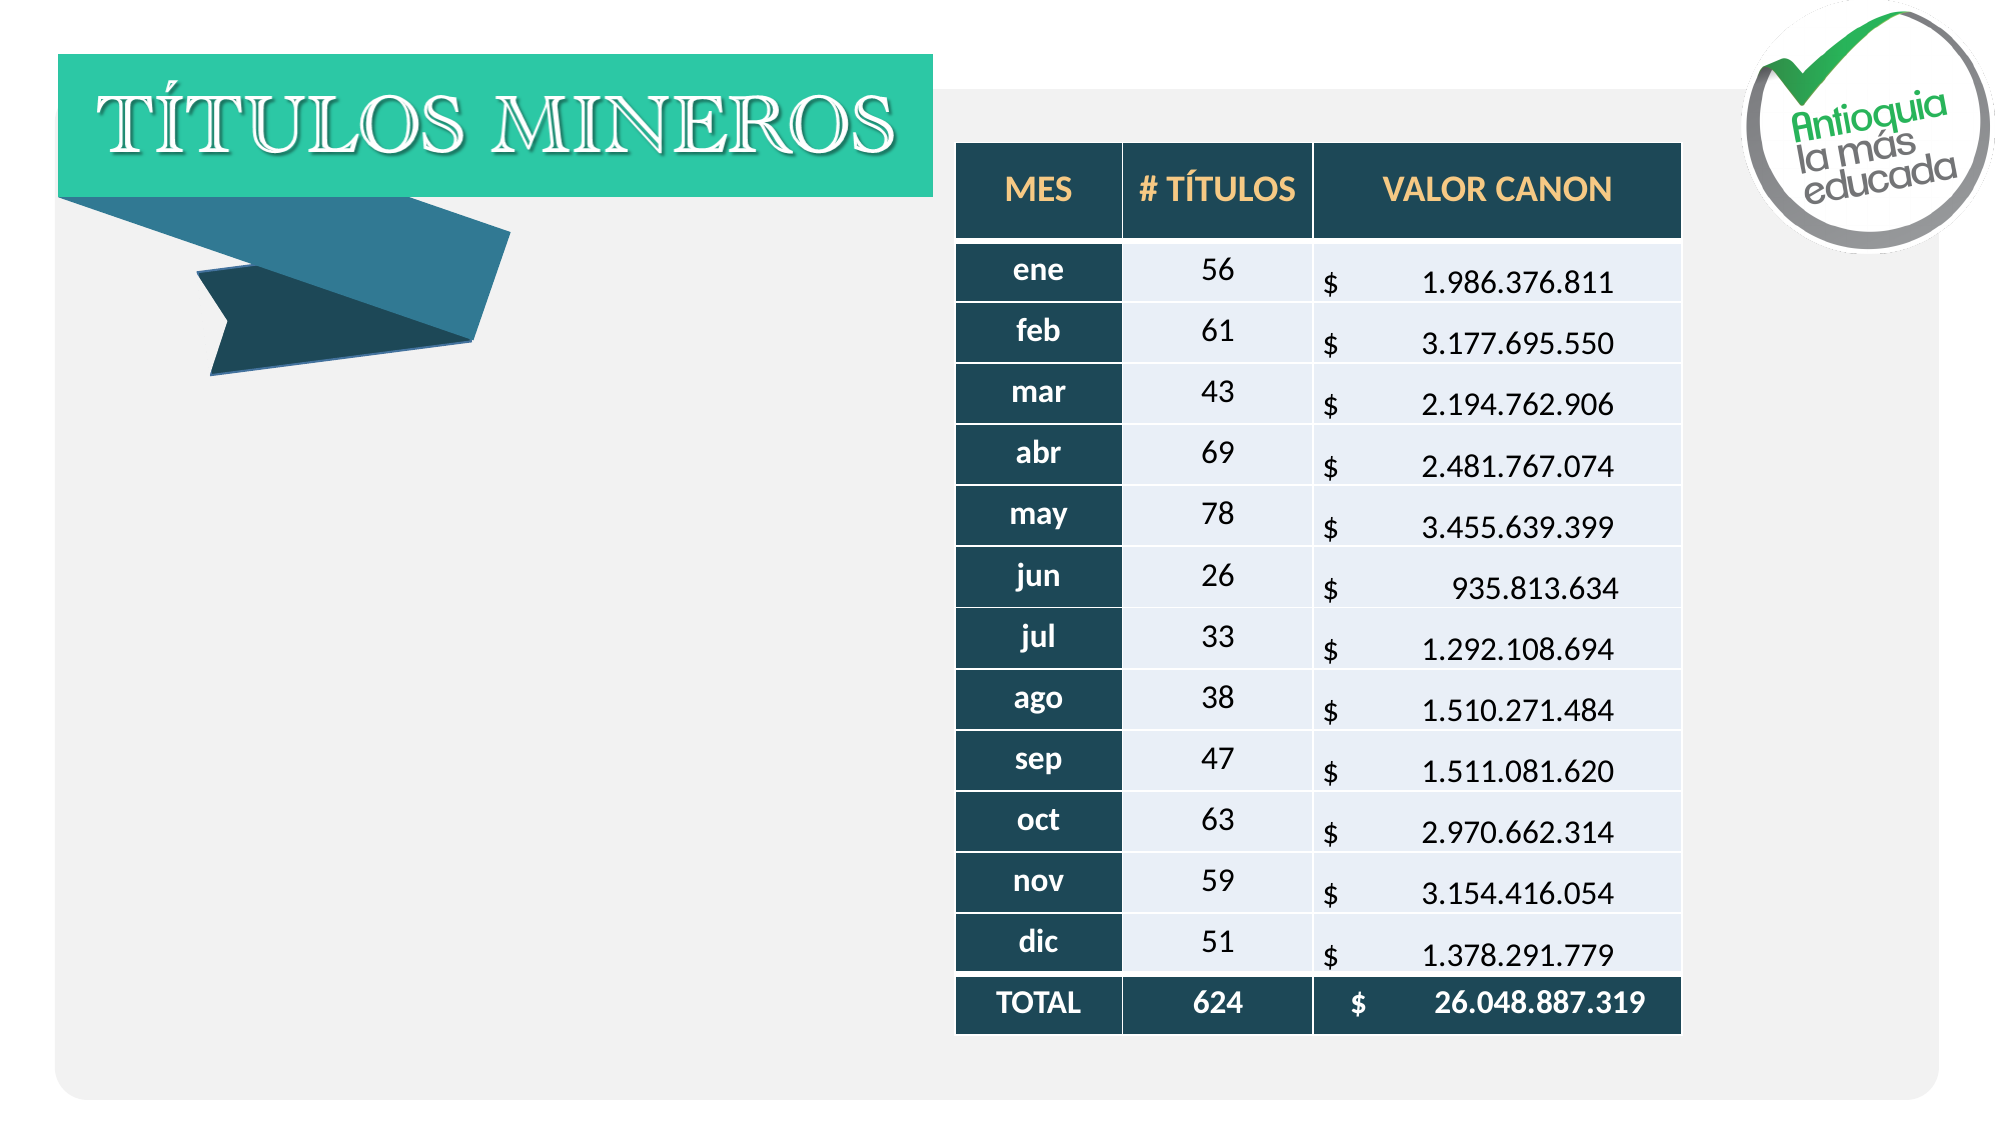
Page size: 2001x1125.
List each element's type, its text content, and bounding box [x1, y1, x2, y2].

table_cell may [956, 486, 1122, 545]
table_cell 38 [1123, 670, 1312, 729]
picture [1740, 0, 1995, 254]
table_cell $ 1.510.271.484 [1314, 670, 1681, 729]
table_cell 59 [1123, 853, 1312, 912]
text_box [44, 48, 952, 375]
table_cell 43 [1123, 364, 1312, 423]
table_header # TÍTULOS [1123, 143, 1312, 238]
table_cell dic [956, 914, 1122, 971]
table_cell $ 26.048.887.319 [1314, 977, 1681, 1034]
table_cell 624 [1123, 977, 1312, 1034]
table_cell oct [956, 792, 1122, 851]
table_cell 61 [1123, 303, 1312, 362]
table_cell 69 [1123, 425, 1312, 484]
table_header VALOR CANON [1314, 143, 1681, 238]
table_cell nov [956, 853, 1122, 912]
table_cell TOTAL [956, 977, 1122, 1034]
table_cell $ 935.813.634 [1314, 547, 1681, 607]
table_cell $ 2.481.767.074 [1314, 425, 1681, 484]
text_box [53, 88, 1940, 1101]
table_cell 47 [1123, 731, 1312, 790]
table_cell mar [956, 364, 1122, 423]
table_cell $ 1.292.108.694 [1314, 608, 1681, 668]
table_cell abr [956, 425, 1122, 484]
table_cell 33 [1123, 608, 1312, 668]
table_cell $ 2.194.762.906 [1314, 364, 1681, 423]
table_cell feb [956, 303, 1122, 362]
table_cell $ 3.177.695.550 [1314, 303, 1681, 362]
table_cell $ 2.970.662.314 [1314, 792, 1681, 851]
table_cell ene [956, 244, 1122, 301]
table_cell jul [956, 608, 1122, 668]
table_cell 56 [1123, 244, 1312, 301]
table_cell 78 [1123, 486, 1312, 545]
table_cell $ 1.986.376.811 [1314, 244, 1681, 301]
table_cell $ 3.455.639.399 [1314, 486, 1681, 545]
table_cell $ 3.154.416.054 [1314, 853, 1681, 912]
table_cell sep [956, 731, 1122, 790]
table_cell $ 1.378.291.779 [1314, 914, 1681, 971]
table_cell 51 [1123, 914, 1312, 971]
table_cell 26 [1123, 547, 1312, 607]
table_header MES [956, 143, 1122, 238]
table_cell jun [956, 547, 1122, 607]
table_cell $ 1.511.081.620 [1314, 731, 1681, 790]
table_cell ago [956, 670, 1122, 729]
table_cell 63 [1123, 792, 1312, 851]
